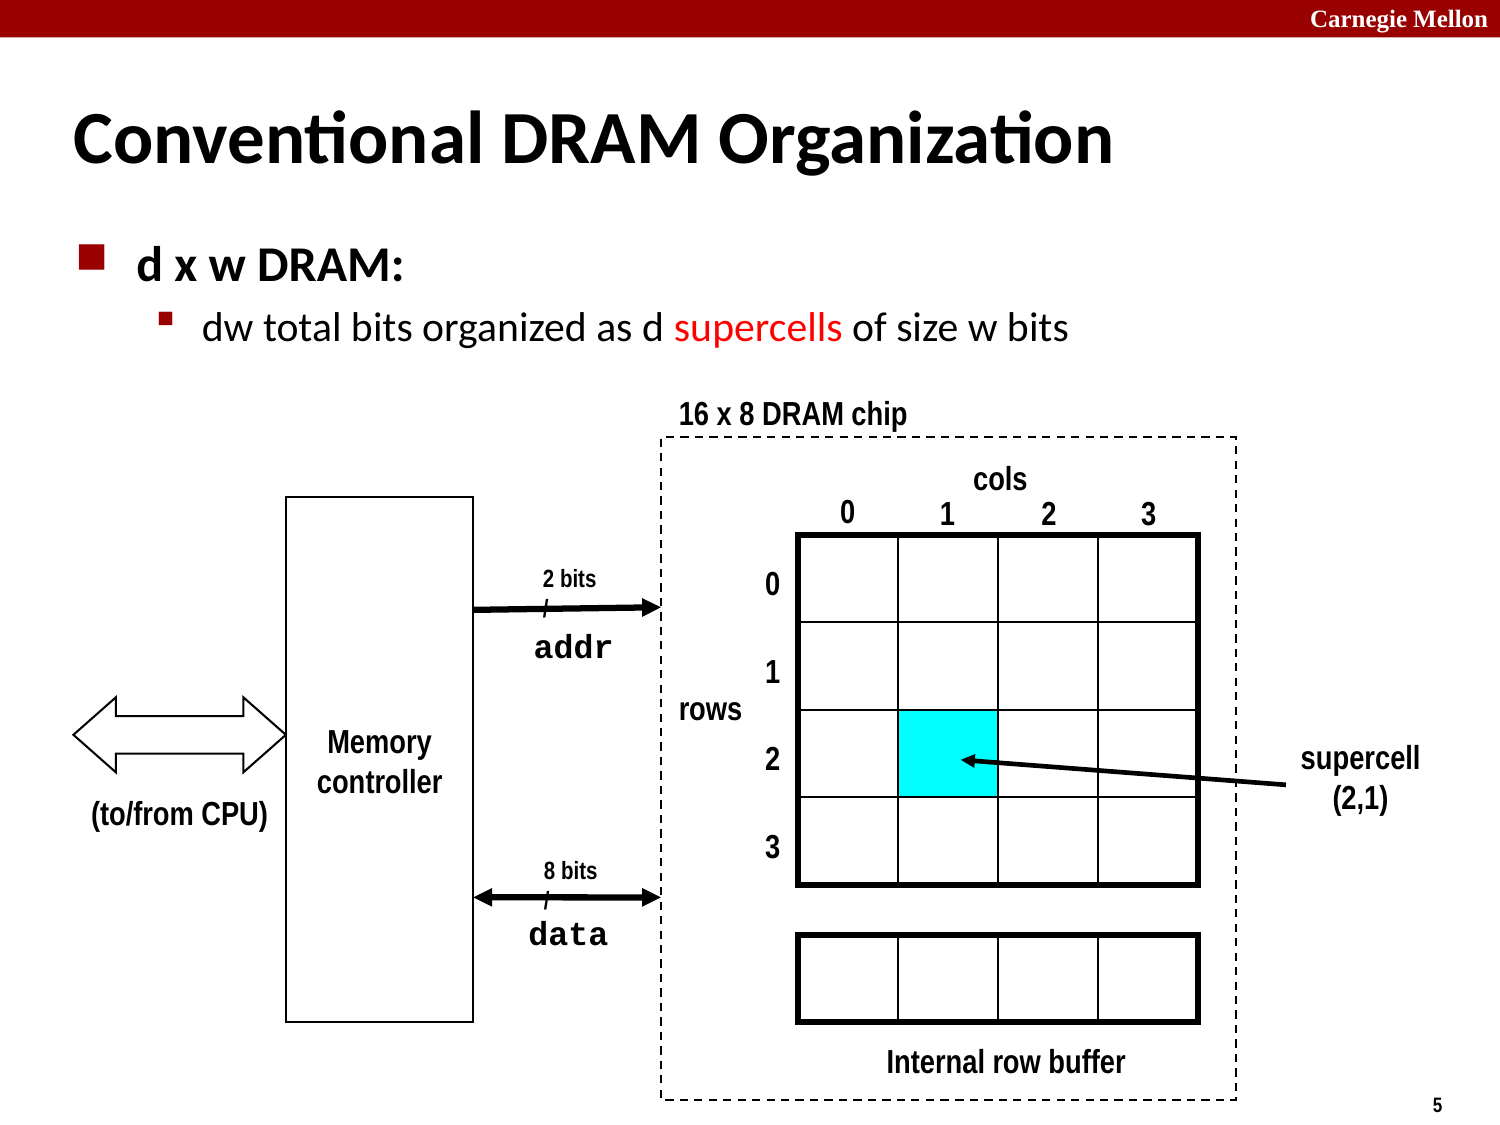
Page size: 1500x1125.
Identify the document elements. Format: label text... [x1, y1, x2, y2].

text_box (to/from CPU) [76, 785, 284, 840]
text_box [960, 754, 1286, 785]
text_box Memory controller [285, 497, 474, 1023]
list d x w DRAM: dw total bits organized as d supercells of size w bits [64, 223, 1361, 1040]
text_box 8 bits / [529, 847, 613, 923]
text_box addr [518, 617, 629, 673]
text_box [474, 891, 529, 904]
text_box [613, 891, 661, 904]
title Conventional DRAM Organization [58, 71, 1305, 197]
text_box 16 x 8 DRAM chip [663, 385, 923, 440]
text_box supercell (2,1) [1285, 728, 1436, 824]
text_box [612, 601, 661, 614]
text_box [73, 697, 286, 773]
text_box data [513, 904, 624, 960]
text_box 2 bits / [528, 555, 612, 630]
text_box [660, 437, 1236, 1100]
